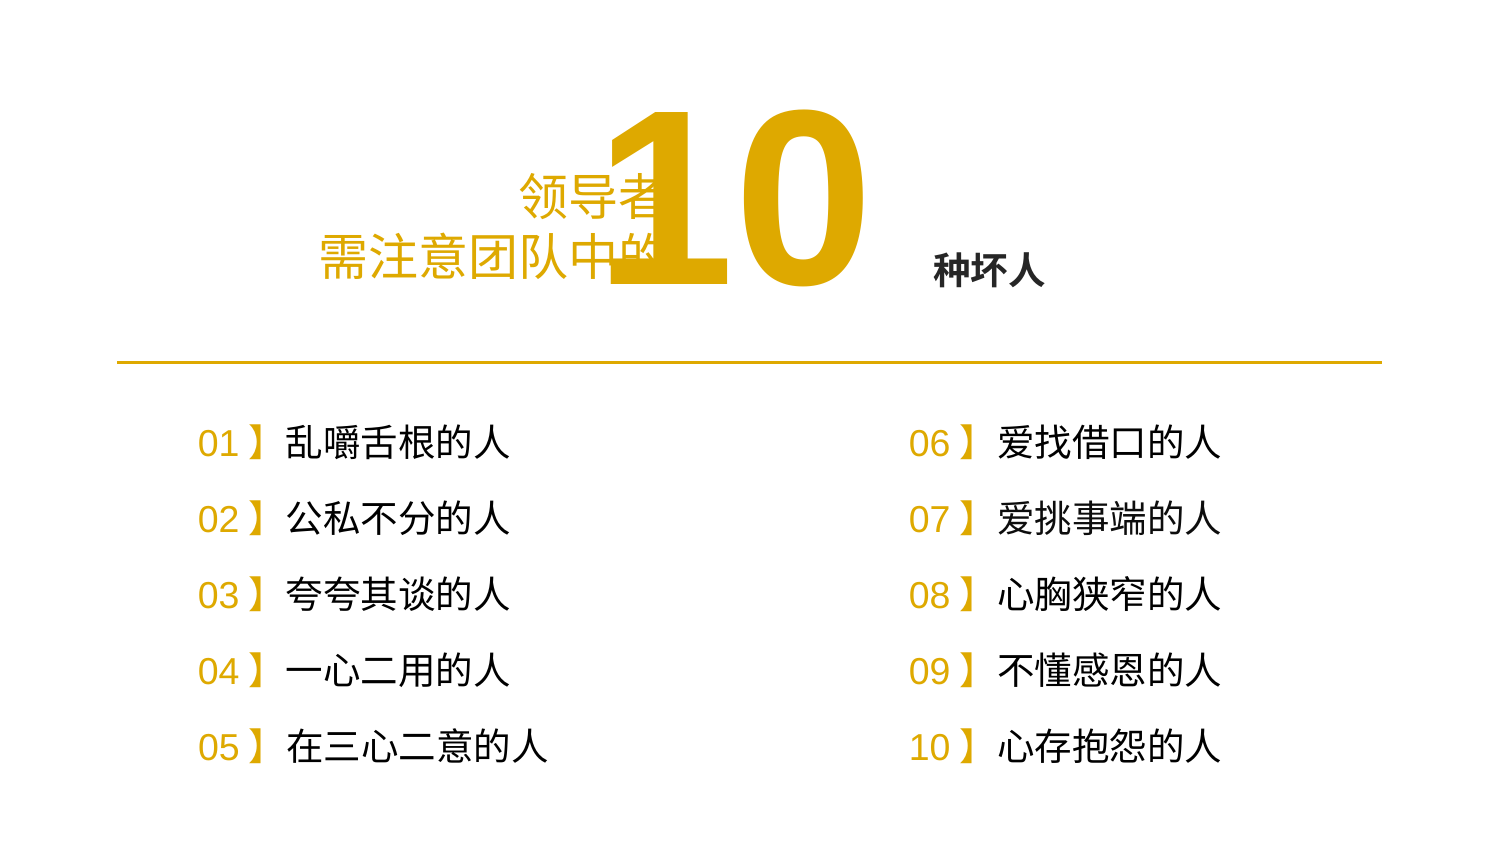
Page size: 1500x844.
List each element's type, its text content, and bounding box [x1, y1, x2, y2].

text_box 07】爱挑事端的人 [894, 487, 1237, 548]
text_box 10种坏人 [580, 27, 1061, 342]
text_box 10】心存抱怨的人 [894, 715, 1237, 776]
text_box 06】爱找借口的人 [894, 411, 1237, 472]
text_box 08】心胸狭窄的人 [894, 563, 1237, 624]
text_box 02】公私不分的人 [183, 487, 526, 548]
text_box 领导者 需注意团队中的 [303, 157, 683, 293]
text_box 09】不懂感恩的人 [894, 639, 1237, 700]
text_box 04】一心二用的人 [183, 639, 526, 700]
text_box 05】在三心二意的人 [183, 715, 564, 776]
text_box 03】夸夸其谈的人 [183, 563, 526, 624]
text_box 01】乱嚼舌根的人 [183, 411, 526, 472]
